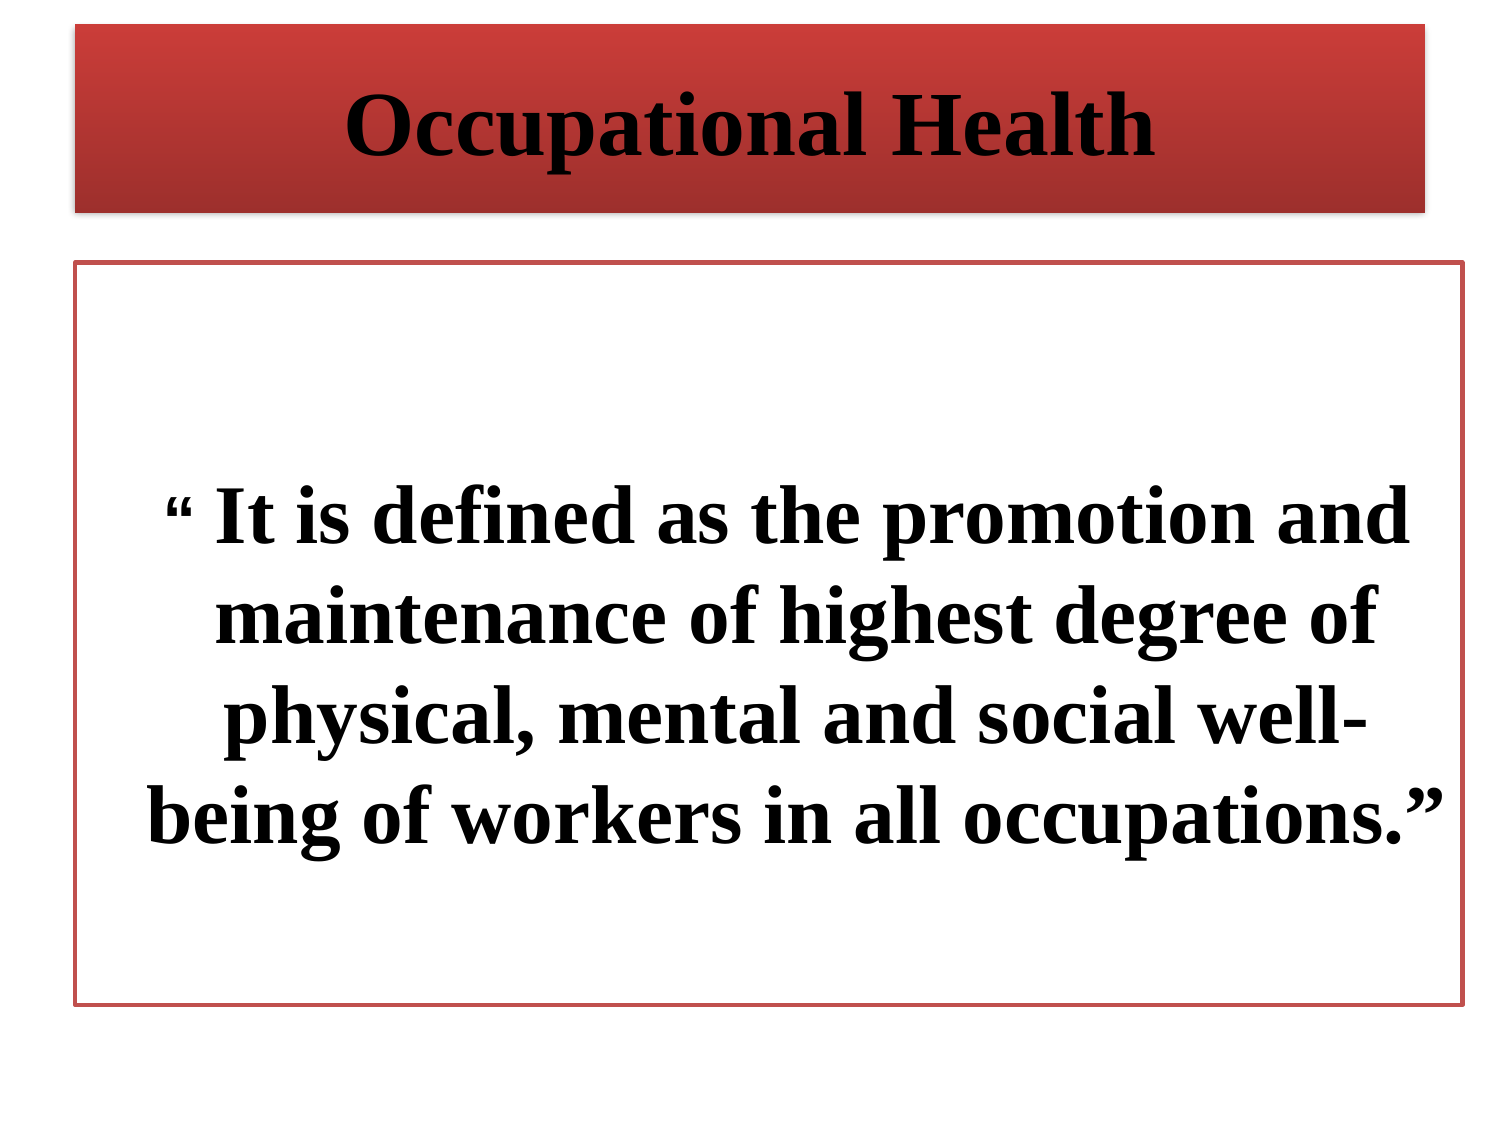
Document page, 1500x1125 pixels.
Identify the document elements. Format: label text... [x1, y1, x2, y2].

list “ It is defined as the promotion and maintenance of highest degree of physical, mental and social well-being of workers in all occupations.” [73, 260, 1465, 1007]
title Occupational Health [75, 24, 1425, 213]
